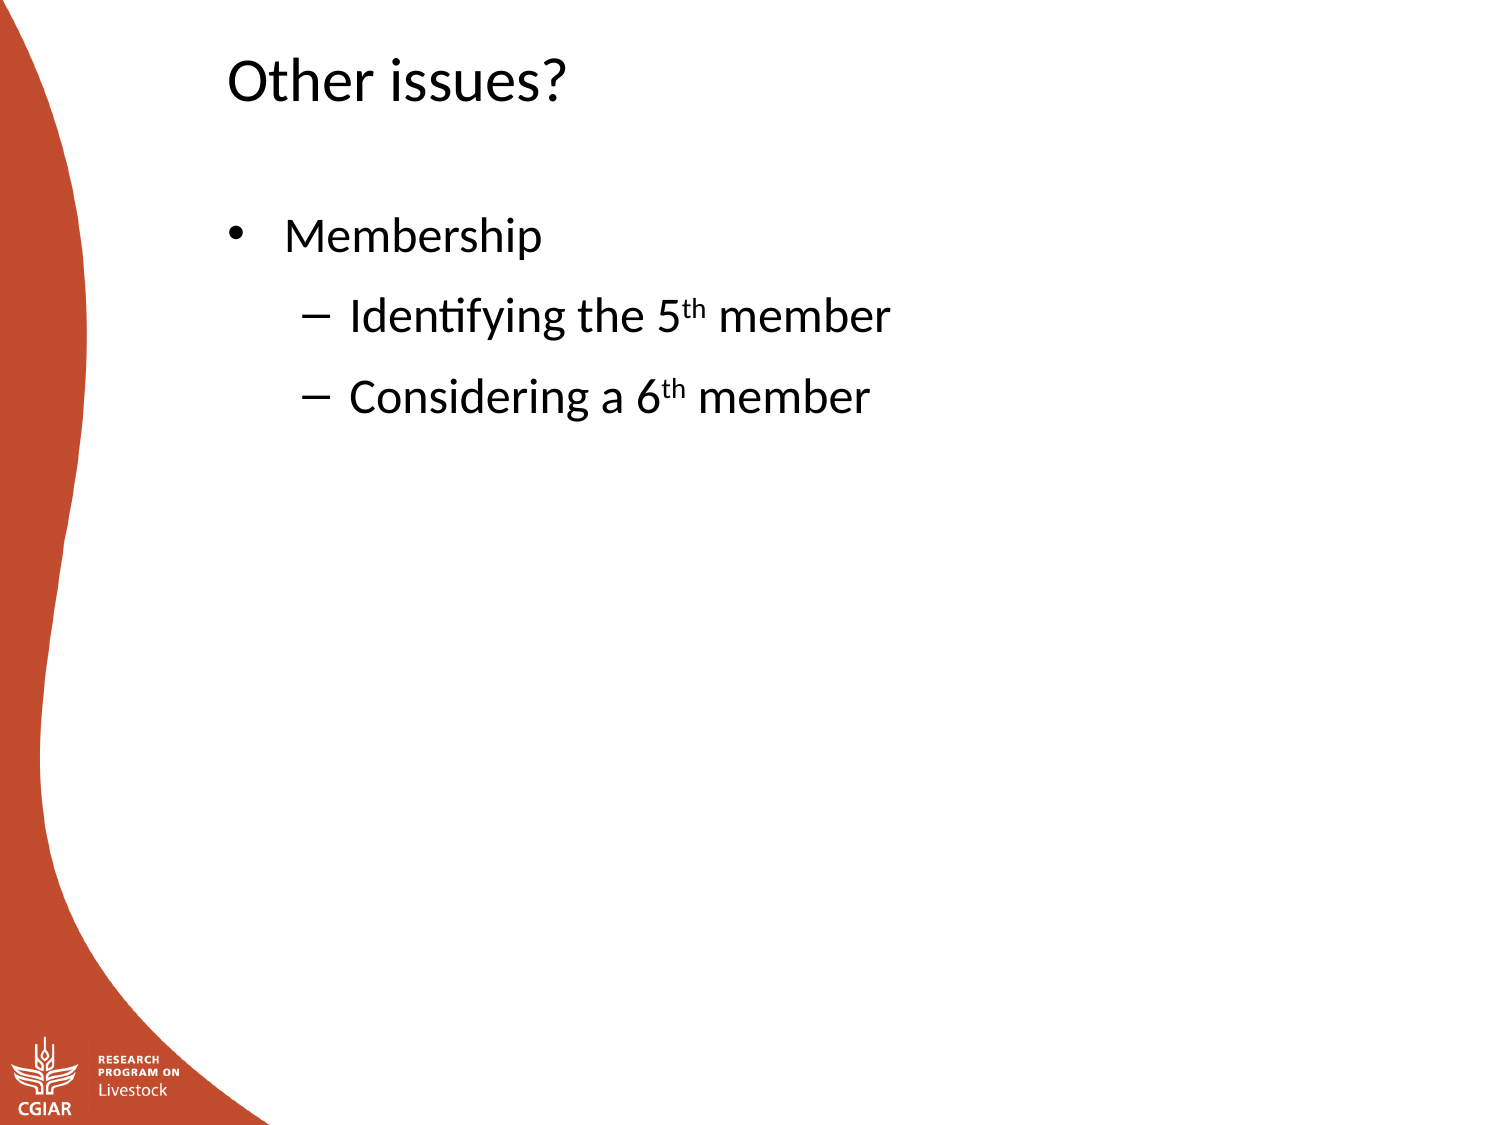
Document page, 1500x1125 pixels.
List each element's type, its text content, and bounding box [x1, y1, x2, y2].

list Other issues? [212, 31, 1450, 194]
list Membership Identifying the 5th member Considering a 6th member [212, 194, 1473, 1060]
picture [0, 0, 270, 1125]
